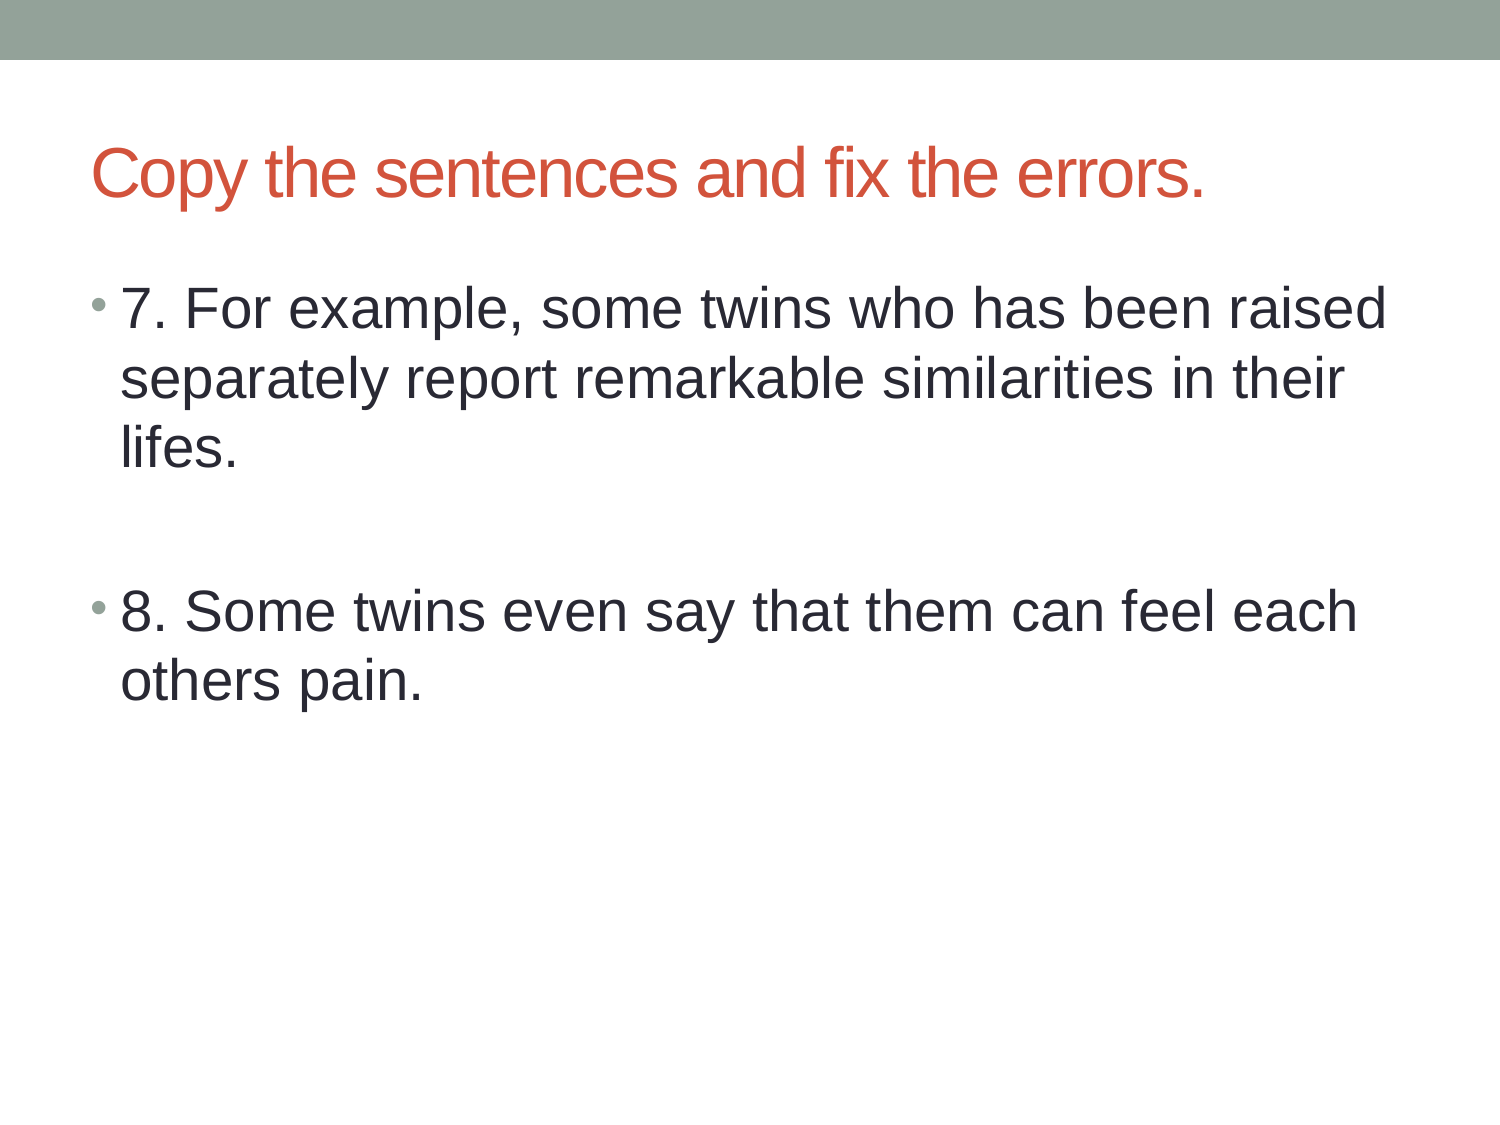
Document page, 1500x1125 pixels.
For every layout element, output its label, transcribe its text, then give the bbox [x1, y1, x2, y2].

list 7. For example, some twins who has been raised separately report remarkable similarities in their lifes. 8. Some twins even say that them can feel each others pain. [75, 262, 1425, 1063]
title Copy the sentences and fix the errors. [75, 87, 1425, 250]
